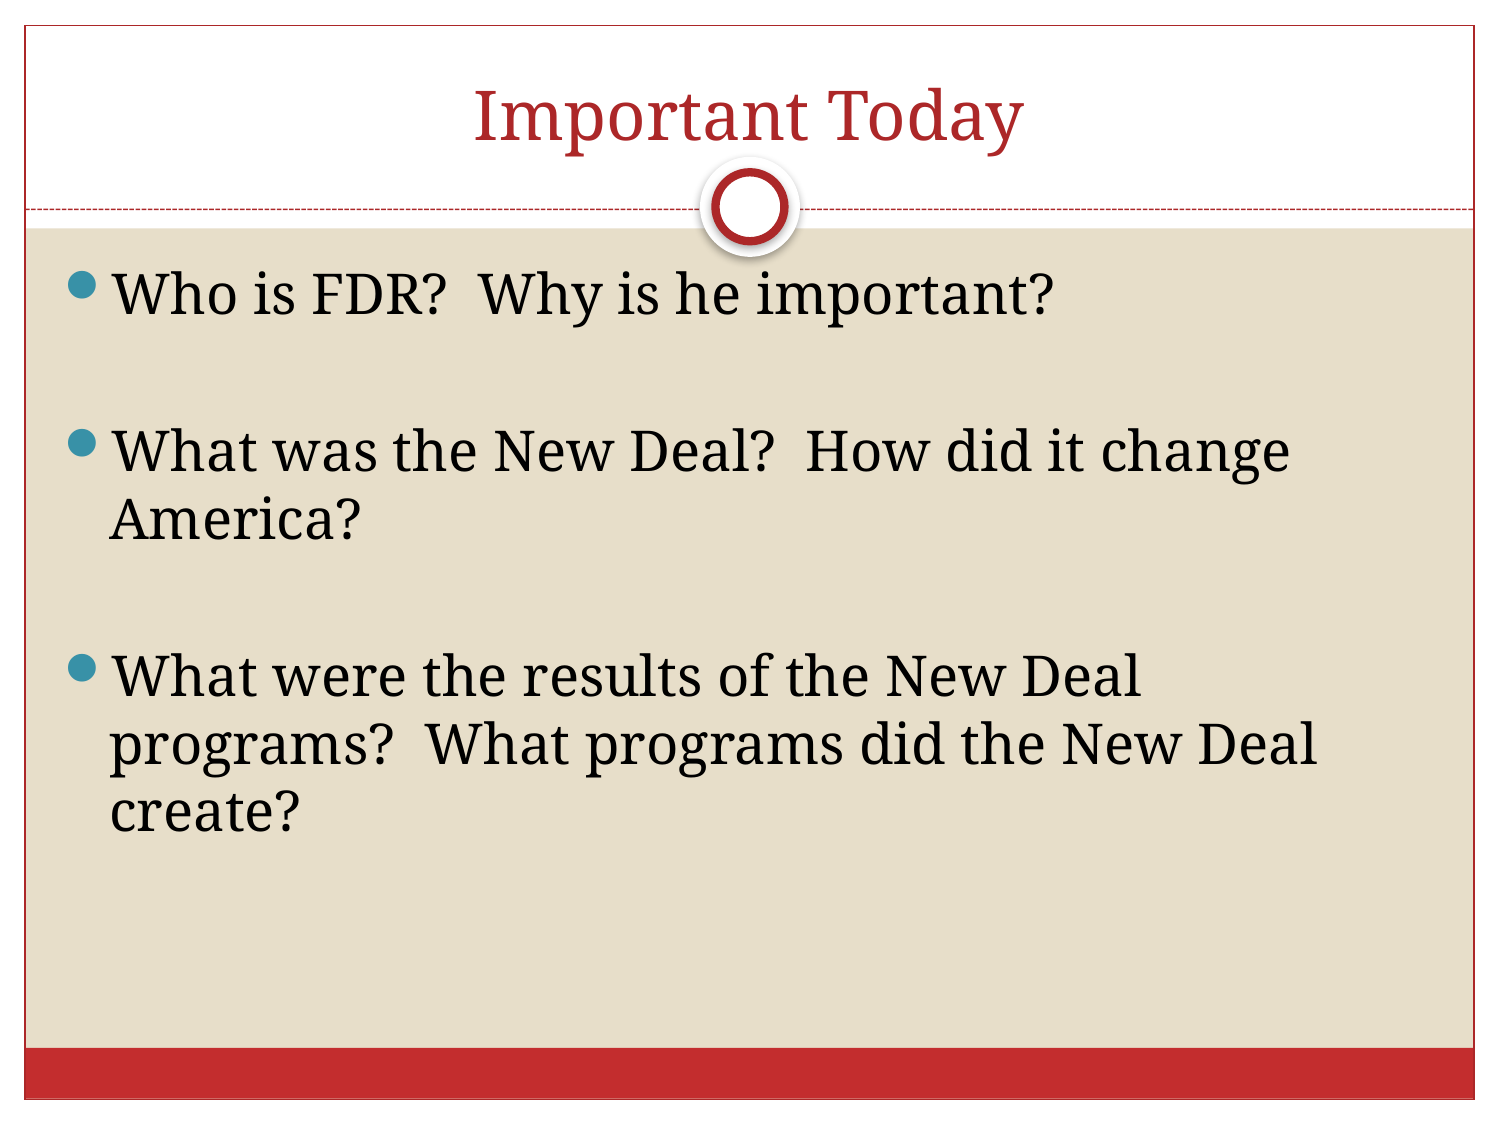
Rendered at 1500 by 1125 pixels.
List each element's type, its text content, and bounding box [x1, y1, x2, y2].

list Who is FDR? Why is he important? What was the New Deal? How did it change America? What were the results of the New Deal programs? What programs did the New Deal create? [49, 250, 1445, 1001]
title Important Today [49, 37, 1450, 162]
